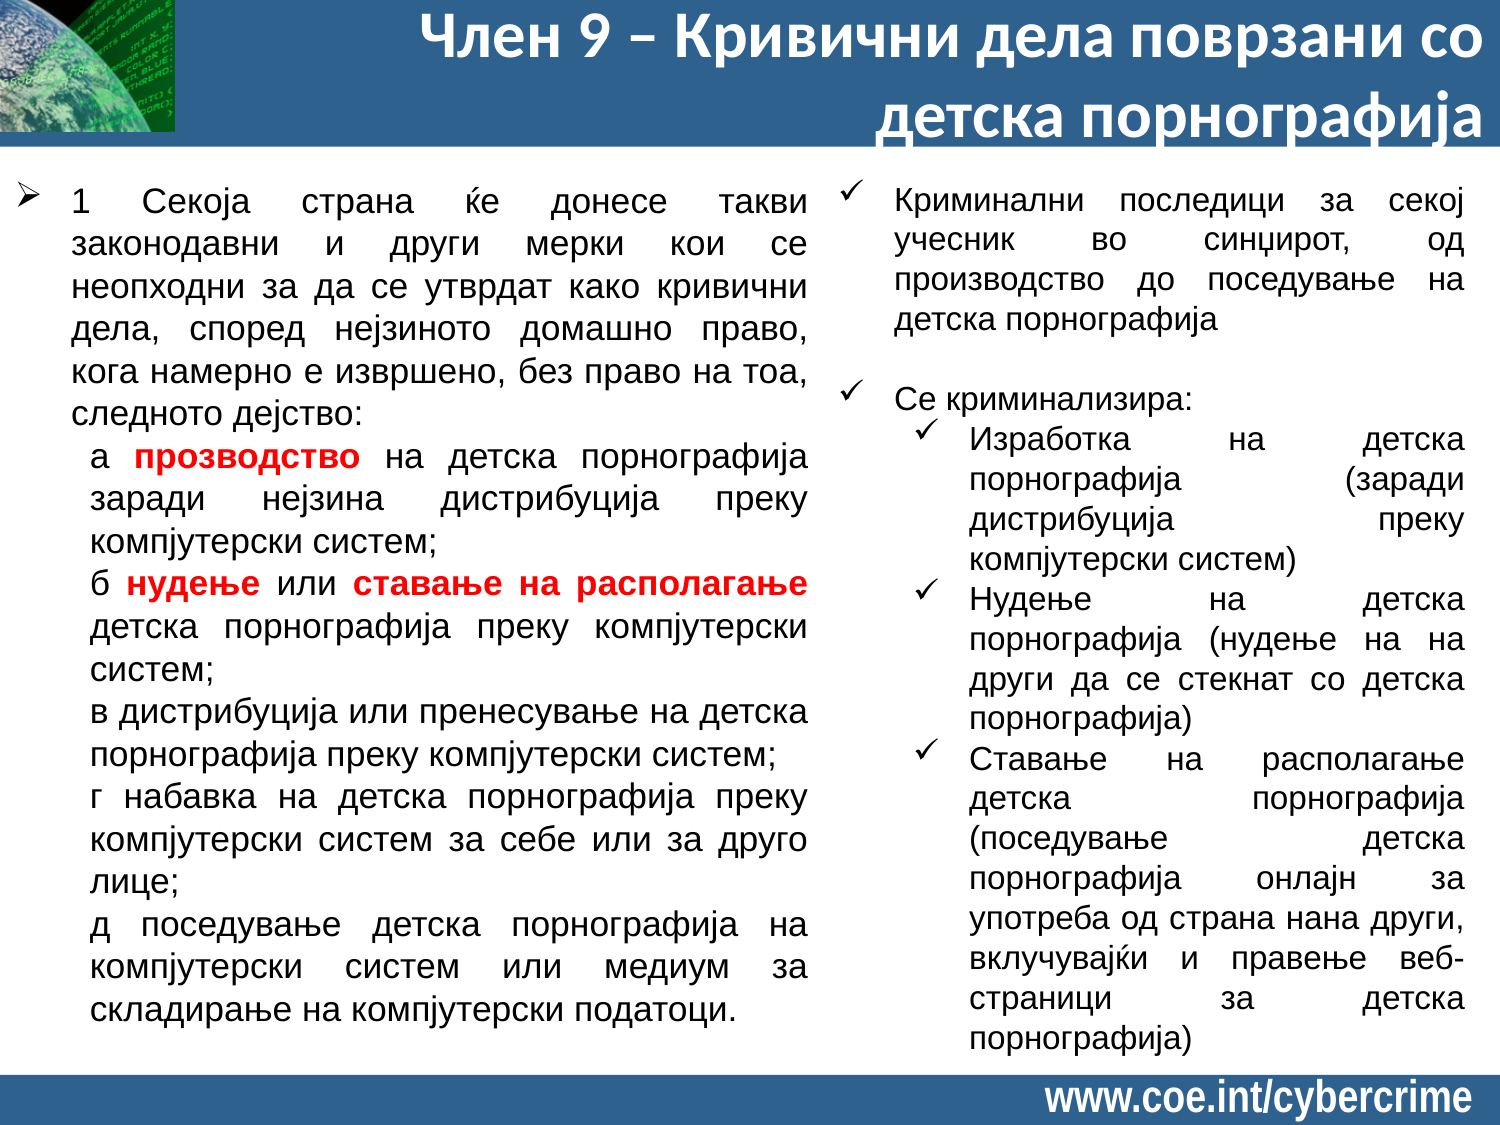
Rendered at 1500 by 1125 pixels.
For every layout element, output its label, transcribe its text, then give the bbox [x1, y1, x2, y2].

text_box Член 9 – Кривични дела поврзани со детска порнографија [0, 0, 1500, 149]
text_box Криминални последици за секој учесник во синџирот, од производство до поседување на детска порнографија Се криминализира: Изработка на детска порнографија (заради дистрибуција преку компјутерски систем) Нудење на детска порнографија (нудење на на други да се стекнат со детска порнографија) Ставање на располагање детска порнографија (поседување детска порнографија онлајн за употреба од страна нана други, вклучувајќи и правење веб-страници за детска порнографија) [823, 170, 1480, 1064]
text_box www.coe.int/cybercrime [1030, 1059, 1500, 1125]
text_box 1 Секоја страна ќе донесе такви законодавни и други мерки кои се неопходни за да се утврдат како кривични дела, според нејзиното домашно право, кога намерно е извршено, без право на тоа, следното дејство: а прозводство на детска порнографија заради нејзина дистрибуција преку компјутерски систем; б нудење или ставање на располагање детска порнографија преку компјутерски систем; в дистрибуција или пренесување на детска порнографија преку компјутерски систем; г набавка на детска порнографија преку компјутерски систем за себе или за друго лице; д поседување детска порнографија на компјутерски систем или медиум за складирање на компјутерски податоци. [0, 170, 823, 1036]
picture [0, 0, 175, 132]
text_box [0, 1073, 1030, 1125]
